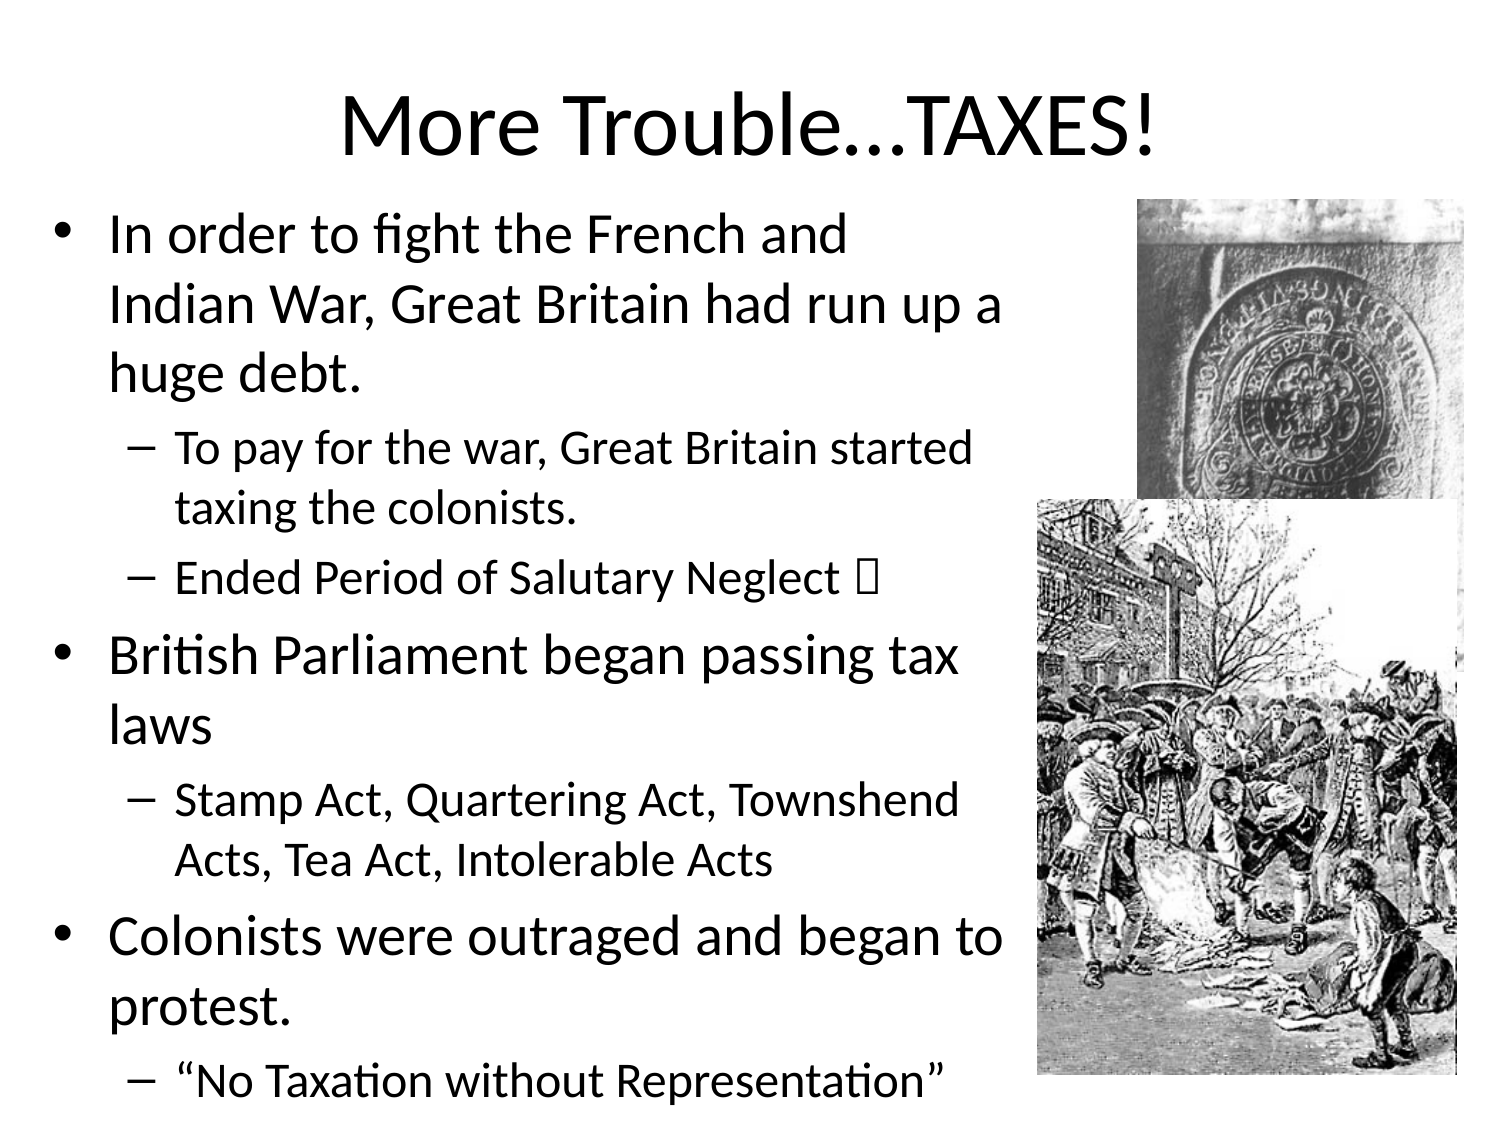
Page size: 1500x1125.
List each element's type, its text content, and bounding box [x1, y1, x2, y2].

picture [1037, 199, 1464, 1076]
list In order to fight the French and Indian War, Great Britain had run up a huge debt. To pay for the war, Great Britain started taxing the colonists. Ended Period of Salutary Neglect  British Parliament began passing tax laws Stamp Act, Quartering Act, Townshend Acts, Tea Act, Intolerable Acts Colonists were outraged and began to protest. “No Taxation without Representation” [37, 187, 1025, 1125]
title More Trouble…TAXES! [75, 24, 1425, 213]
